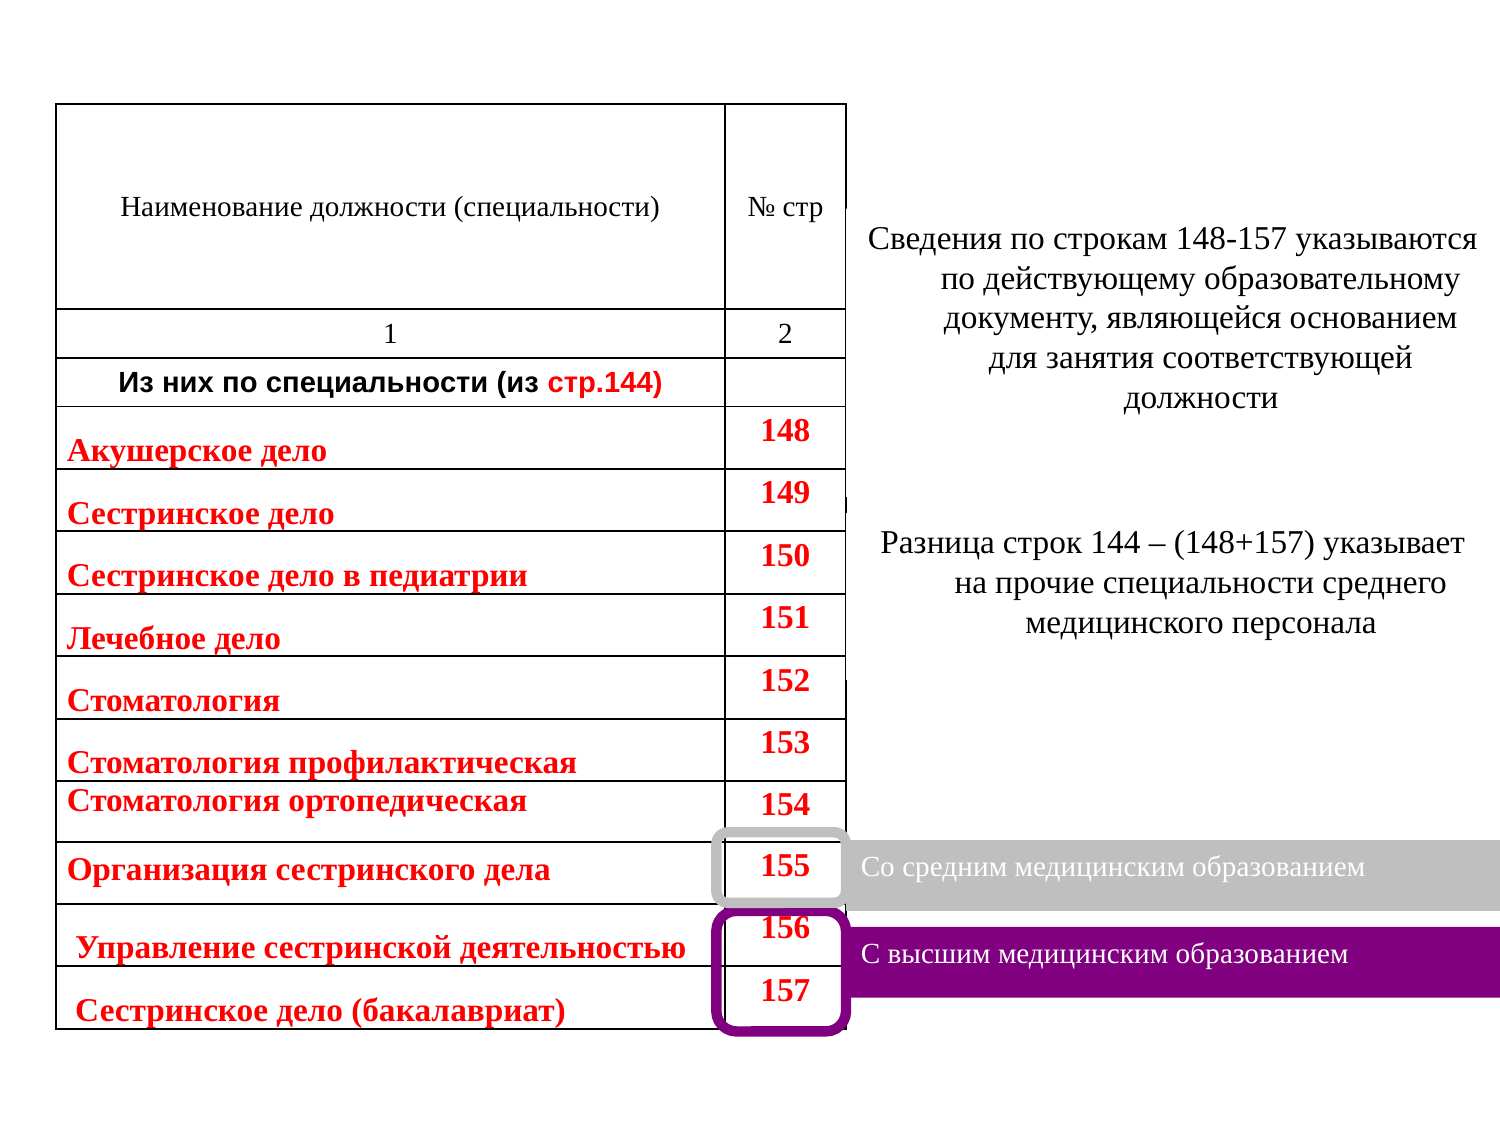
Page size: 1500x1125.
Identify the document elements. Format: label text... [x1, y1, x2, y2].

table_cell Организация сестринского дела [57, 843, 724, 903]
table_cell Управление сестринской деятельностью [57, 905, 724, 965]
table_cell Стоматология [57, 657, 724, 718]
table_cell 154 [726, 782, 845, 837]
table_cell 153 [726, 720, 845, 780]
table_cell [726, 359, 845, 406]
table_cell Акушерское дело [57, 407, 724, 468]
table_cell 148 [726, 407, 845, 468]
text_box Сведения по строкам 148-157 указываются по действующему образовательному документу, являющейся основанием для занятия соответствующей должности [846, 208, 1500, 497]
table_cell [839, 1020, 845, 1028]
text_box Разница строк 144 – (148+157) указывает на прочие специальности среднего медицинского персонала [846, 512, 1500, 680]
table_cell Сестринское дело в педиатрии [57, 532, 724, 593]
table_cell Лечебное дело [57, 595, 724, 655]
text_box С высшим медицинским образованием [846, 926, 1500, 998]
table_cell Сестринское дело (бакалавриат) [57, 967, 724, 1028]
table_cell 149 [726, 470, 845, 530]
table_cell 151 [726, 595, 845, 655]
table_cell Стоматология ортопедическая [57, 782, 724, 841]
table_cell 150 [726, 532, 845, 593]
text_box [716, 832, 846, 903]
table_cell Из них по специальности (из стр.144) [57, 359, 724, 406]
table_cell 2 [726, 310, 845, 357]
table_cell 1 [57, 310, 724, 357]
table_cell Сестринское дело [57, 470, 724, 530]
table_header Наименование должности (специальности) [57, 105, 724, 308]
table_cell 152 [726, 657, 845, 718]
text_box Со средним медицинским образованием [846, 840, 1500, 911]
table_header № стр [726, 105, 845, 308]
text_box [716, 910, 847, 1032]
table_cell Стоматология профилактическая [57, 720, 724, 780]
table_cell 156 [726, 905, 845, 922]
